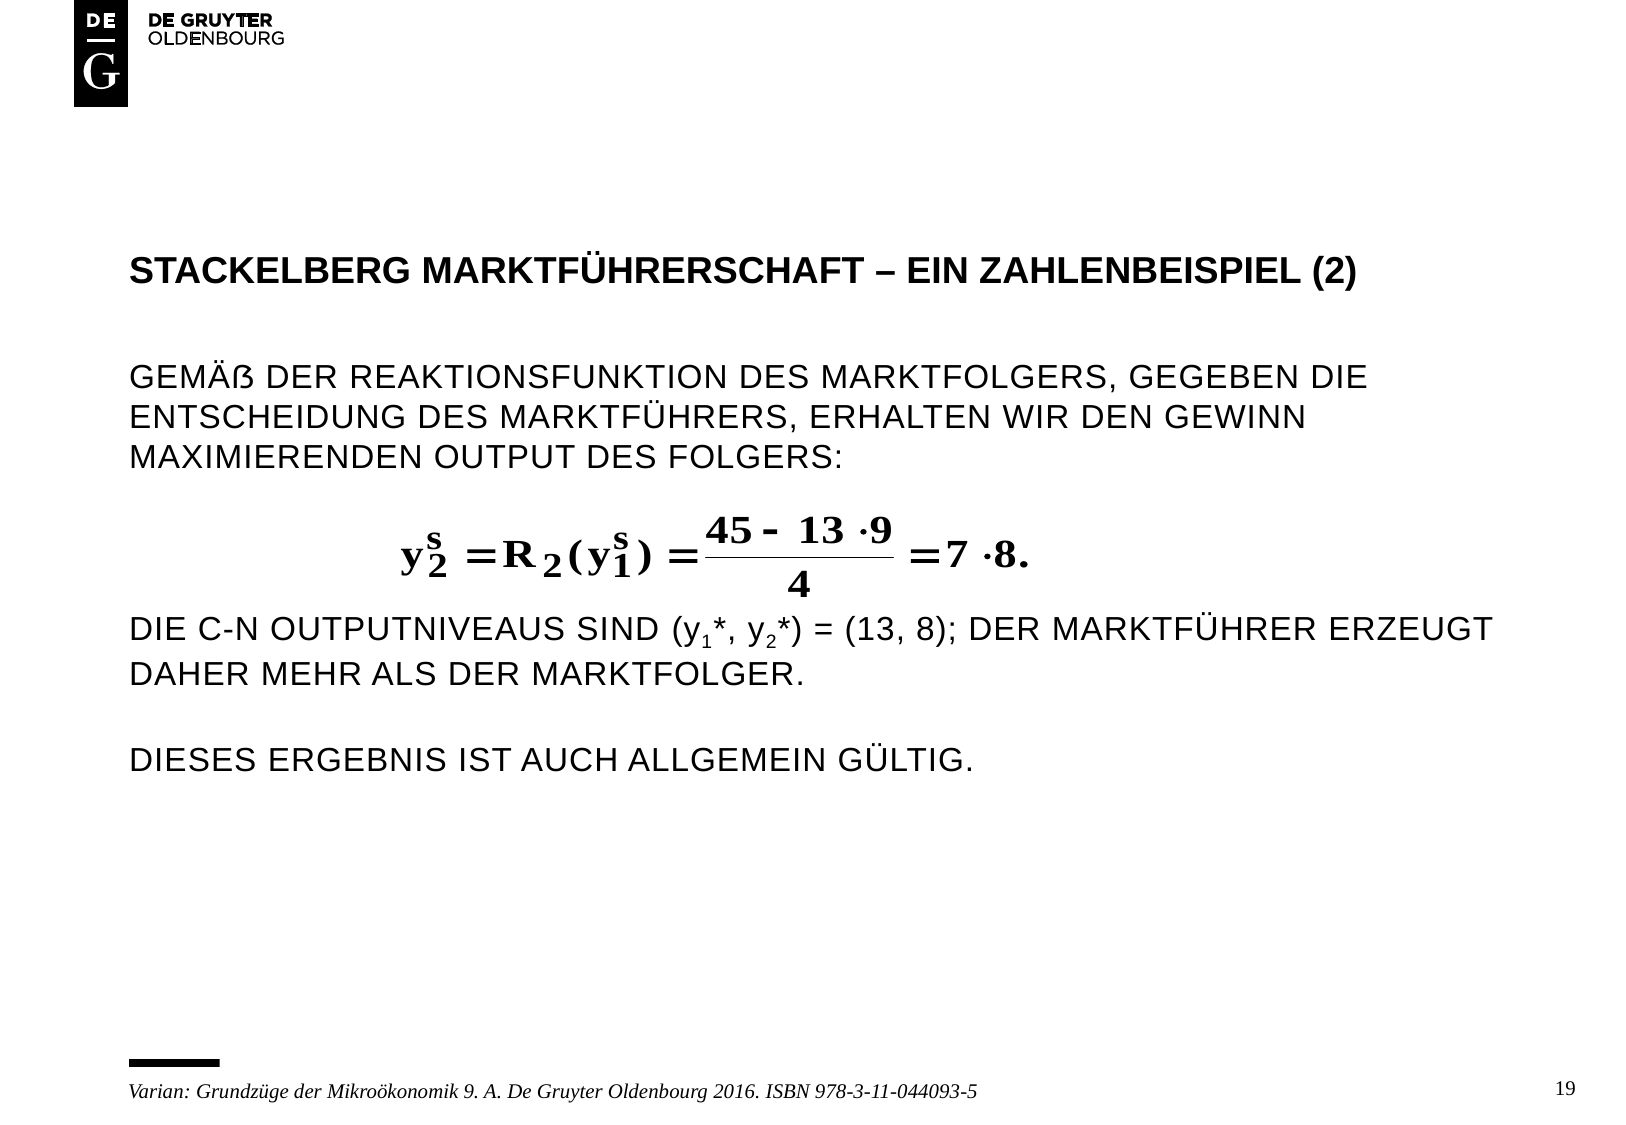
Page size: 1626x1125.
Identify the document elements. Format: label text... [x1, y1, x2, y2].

list GEMÄß DER REAKTIONSFUNKTION DES MARKTFOLGERS, GEGEBEN DIE ENTSCHEIDUNG DES MARKTFÜHRERS, ERHALTEN WIR DEN GEWINN MAXIMIERENDEN OUTPUT DES FOLGERS: Die c-n outputniveaus sind (y1*, y2*) = (13, 8); der marktführer erzeugt daher mehr als der marktfolger. Dieses ergebnis ist auch allgemein gültig. [129, 355, 1556, 944]
title Stackelberg marktführerschaft – ein zahlenbeispiel (2) [129, 245, 1556, 328]
slide_number 19 [1554, 1074, 1614, 1104]
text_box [397, 509, 1031, 601]
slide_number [128, 1077, 1539, 1108]
